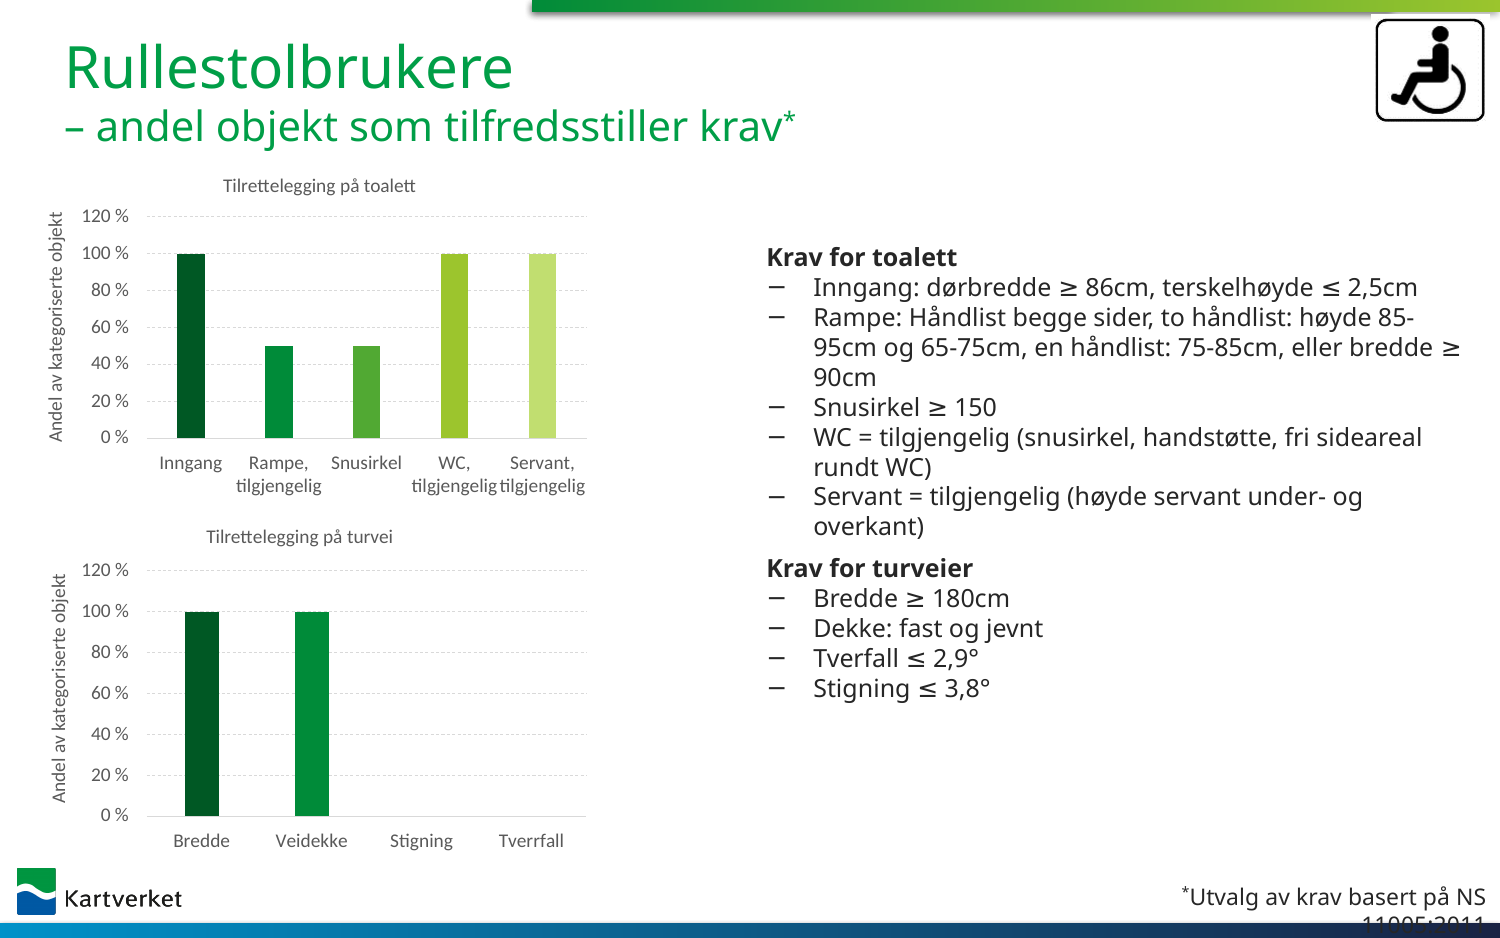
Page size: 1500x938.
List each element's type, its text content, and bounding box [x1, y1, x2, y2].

picture [41, 520, 598, 859]
text_box *Utvalg av krav basert på NS 11005:2011 [1068, 873, 1500, 938]
text_box Krav for turveier Bredde ≥ 180cm Dekke: fast og jevnt Tverfall ≤ 2,9° Stigning ≤ 3,8° [751, 545, 1483, 710]
text_box Krav for toalett Inngang: dørbredde ≥ 86cm, terskelhøyde ≤ 2,5cm Rampe: Håndlist begge sider, to håndlist: høyde 85-95cm og 65-75cm, en håndlist: 75-85cm, eller bredde ≥ 90cm Snusirkel ≥ 150 WC = tilgjengelig (snusirkel, handstøtte, fri sideareal rundt WC) Servant = tilgjengelig (høyde servant under- og overkant) [751, 234, 1483, 545]
text_box Rullestolbrukere – andel objekt som tilfredsstiller krav* [49, 14, 1431, 158]
picture [1371, 13, 1491, 127]
picture [41, 166, 598, 505]
